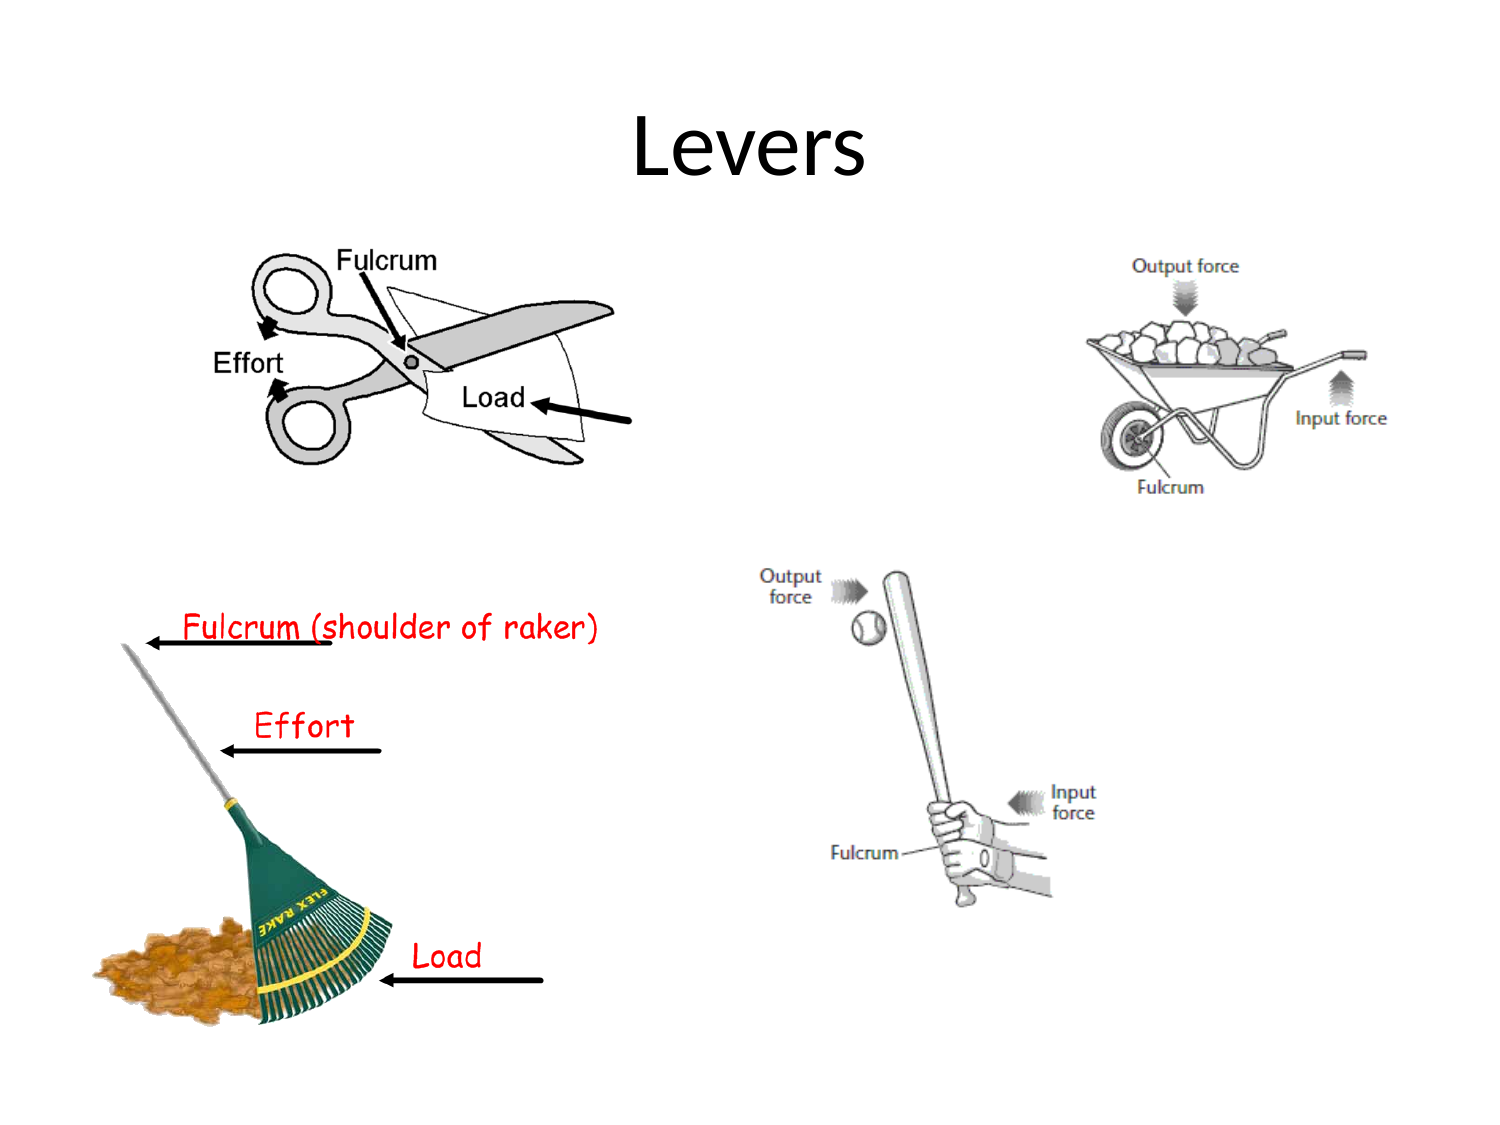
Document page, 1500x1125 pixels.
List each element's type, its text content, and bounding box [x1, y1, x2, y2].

title Levers [75, 45, 1425, 233]
picture [48, 597, 629, 1054]
picture [194, 231, 672, 527]
picture [726, 232, 1429, 947]
